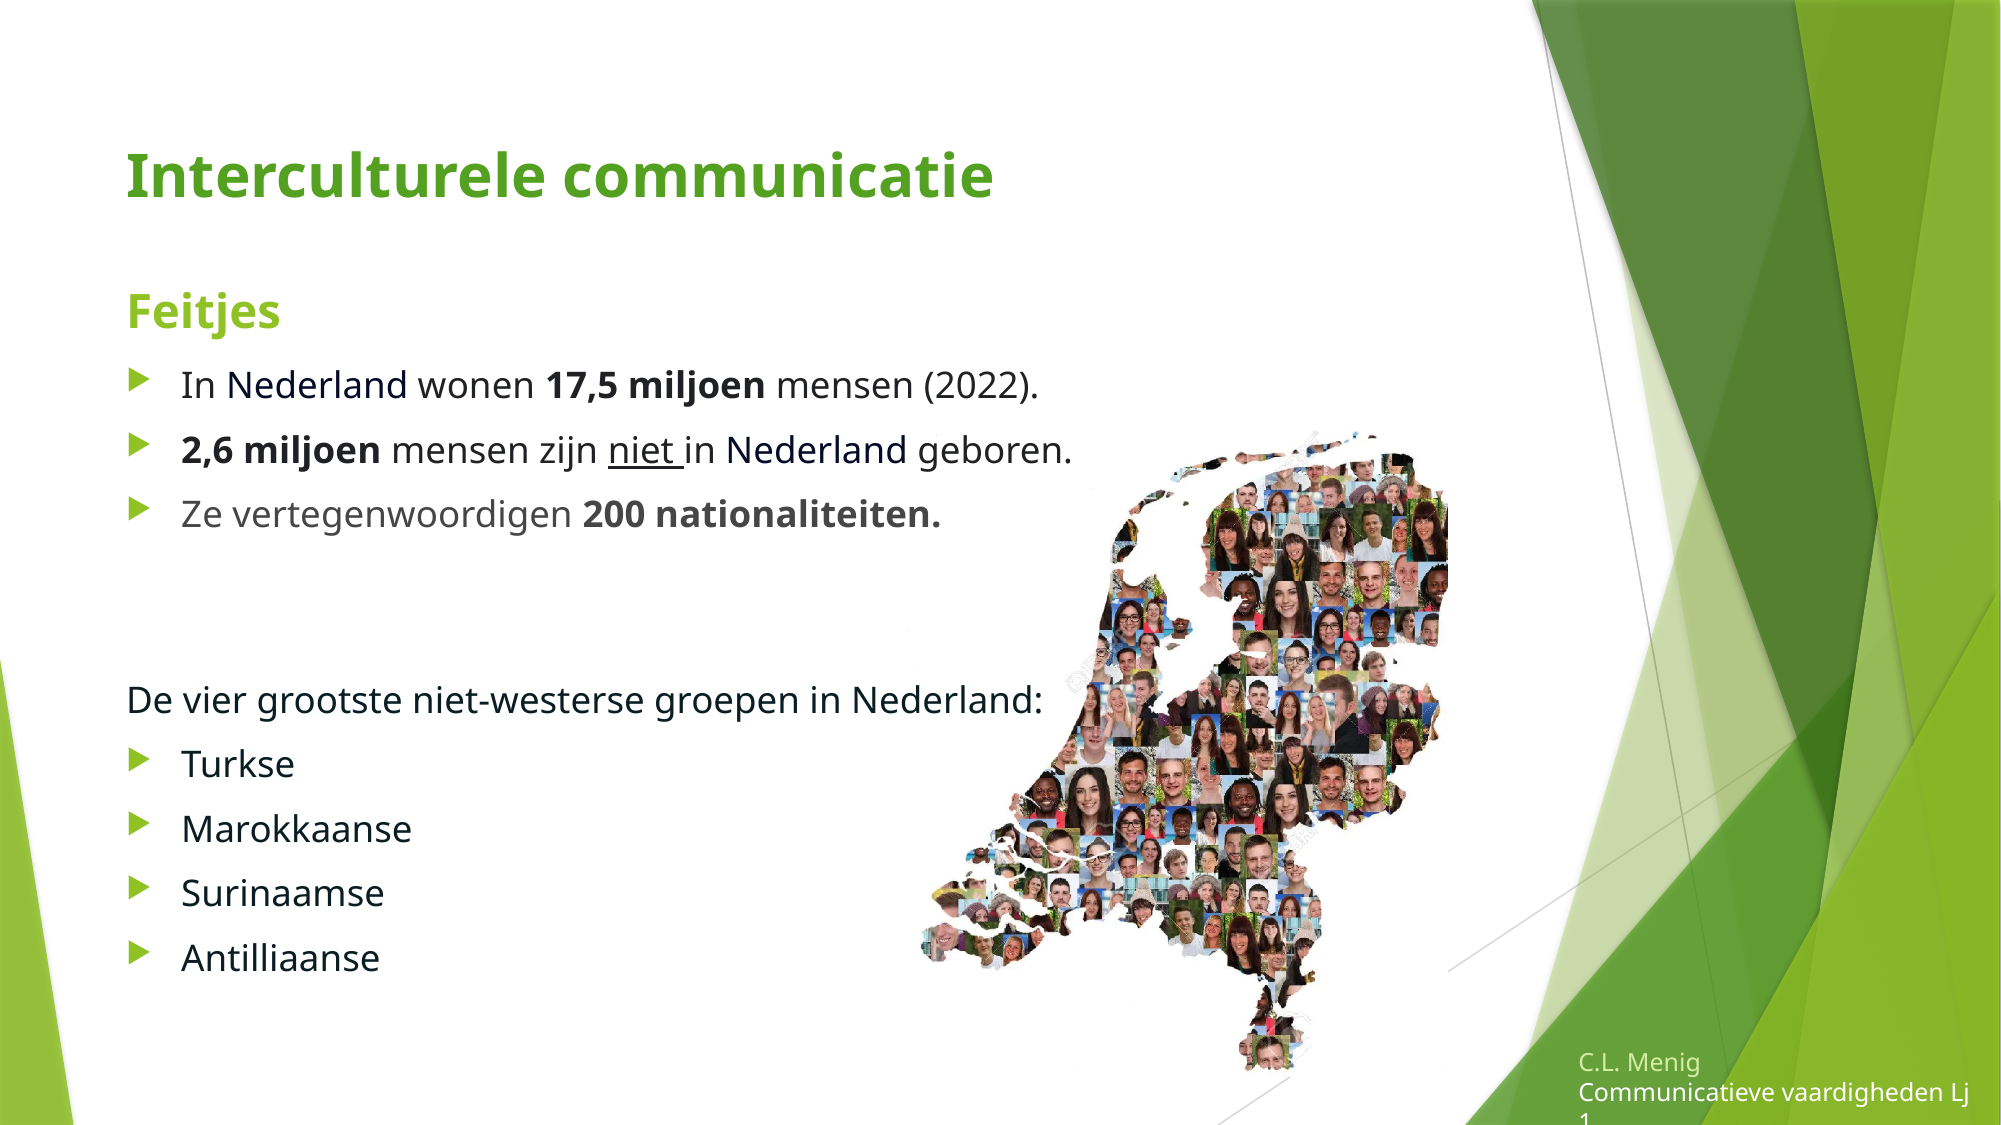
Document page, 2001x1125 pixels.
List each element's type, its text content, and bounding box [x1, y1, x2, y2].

text_box Interculturele communicatie Feitjes [111, 129, 1522, 347]
list In Nederland wonen 17,5 miljoen mensen (2022). 2,6 miljoen mensen zijn niet in Nederland geboren. Ze vertegenwoordigen 200 nationaliteiten. De vier grootste niet-westerse groepen in Nederland: Turkse Marokkaanse Surinaamse Antilliaanse [111, 354, 1522, 992]
text_box C.L. Menig Communicatieve vaardigheden Lj 1 [1563, 1038, 2000, 1125]
picture [903, 416, 1449, 1077]
